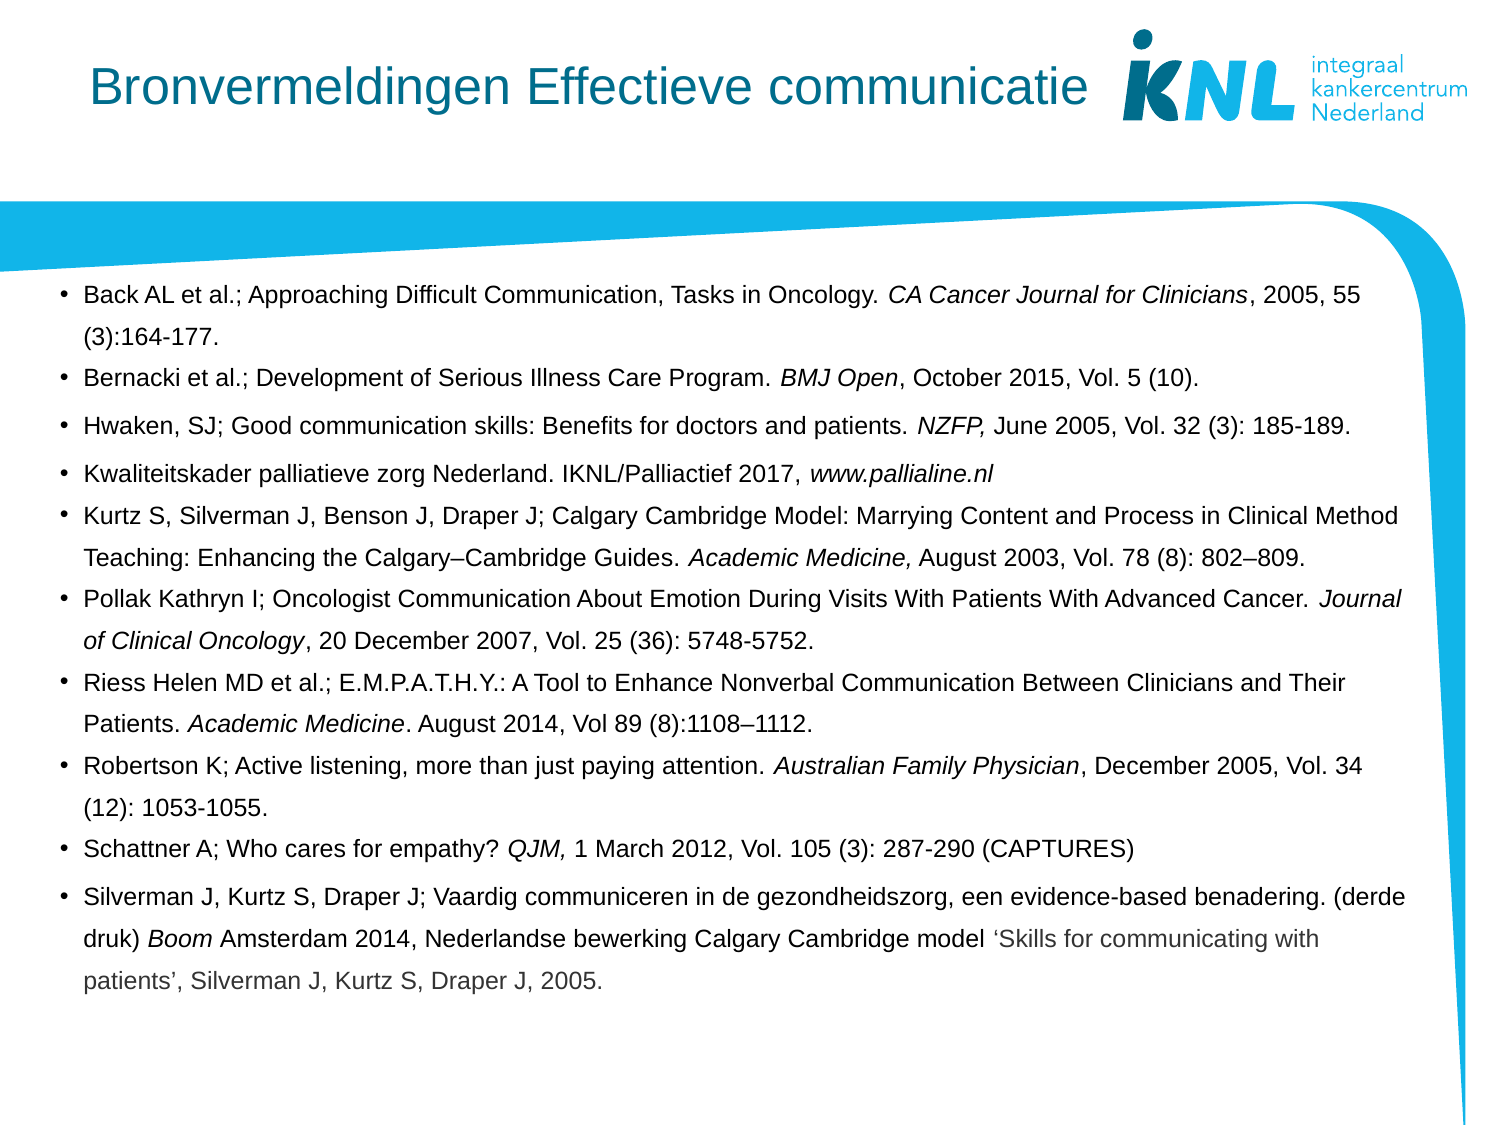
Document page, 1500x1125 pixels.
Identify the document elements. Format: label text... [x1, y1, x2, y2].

list Back AL et al.; Approaching Difficult Communication, Tasks in Oncology. CA Cancer Journal for Clinicians, 2005, 55 (3):164-177. Bernacki et al.; Development of Serious Illness Care Program. BMJ Open, October 2015, Vol. 5 (10). Hwaken, SJ; Good communication skills: Benefits for doctors and patients. NZFP, June 2005, Vol. 32 (3): 185-189. Kwaliteitskader palliatieve zorg Nederland. IKNL/Palliactief 2017, www.pallialine.nl Kurtz S, Silverman J, Benson J, Draper J; Calgary Cambridge Model: Marrying Content and Process in Clinical Method Teaching: Enhancing the Calgary–Cambridge Guides. Academic Medicine, August 2003, Vol. 78 (8): 802–809. Pollak Kathryn I; Oncologist Communication About Emotion During Visits With Patients With Advanced Cancer. Journal of Clinical Oncology, 20 December 2007, Vol. 25 (36): 5748-5752. Riess Helen MD et al.; E.M.P.A.T.H.Y.: A Tool to Enhance Nonverbal Communication Between Clinicians and Their Patients. Academic Medicine. August 2014, Vol 89 (8):1108–1112. Robertson K; Active listening, more than just paying attention. Australian Family Physician, December 2005, Vol. 34 (12): 1053-1055. Schattner A; Who cares for empathy? QJM, 1 March 2012, Vol. 105 (3): 287-290 (CAPTURES) Silverman J, Kurtz S, Draper J; Vaardig communiceren in de gezondheidszorg, een evidence-based benadering. (derde druk) Boom Amsterdam 2014, Nederlandse bewerking Calgary Cambridge model ‘Skills for communicating with patients’, Silverman J, Kurtz S, Draper J, 2005. [47, 266, 1411, 1064]
title Bronvermeldingen Effectieve communicatie [77, 42, 1105, 168]
